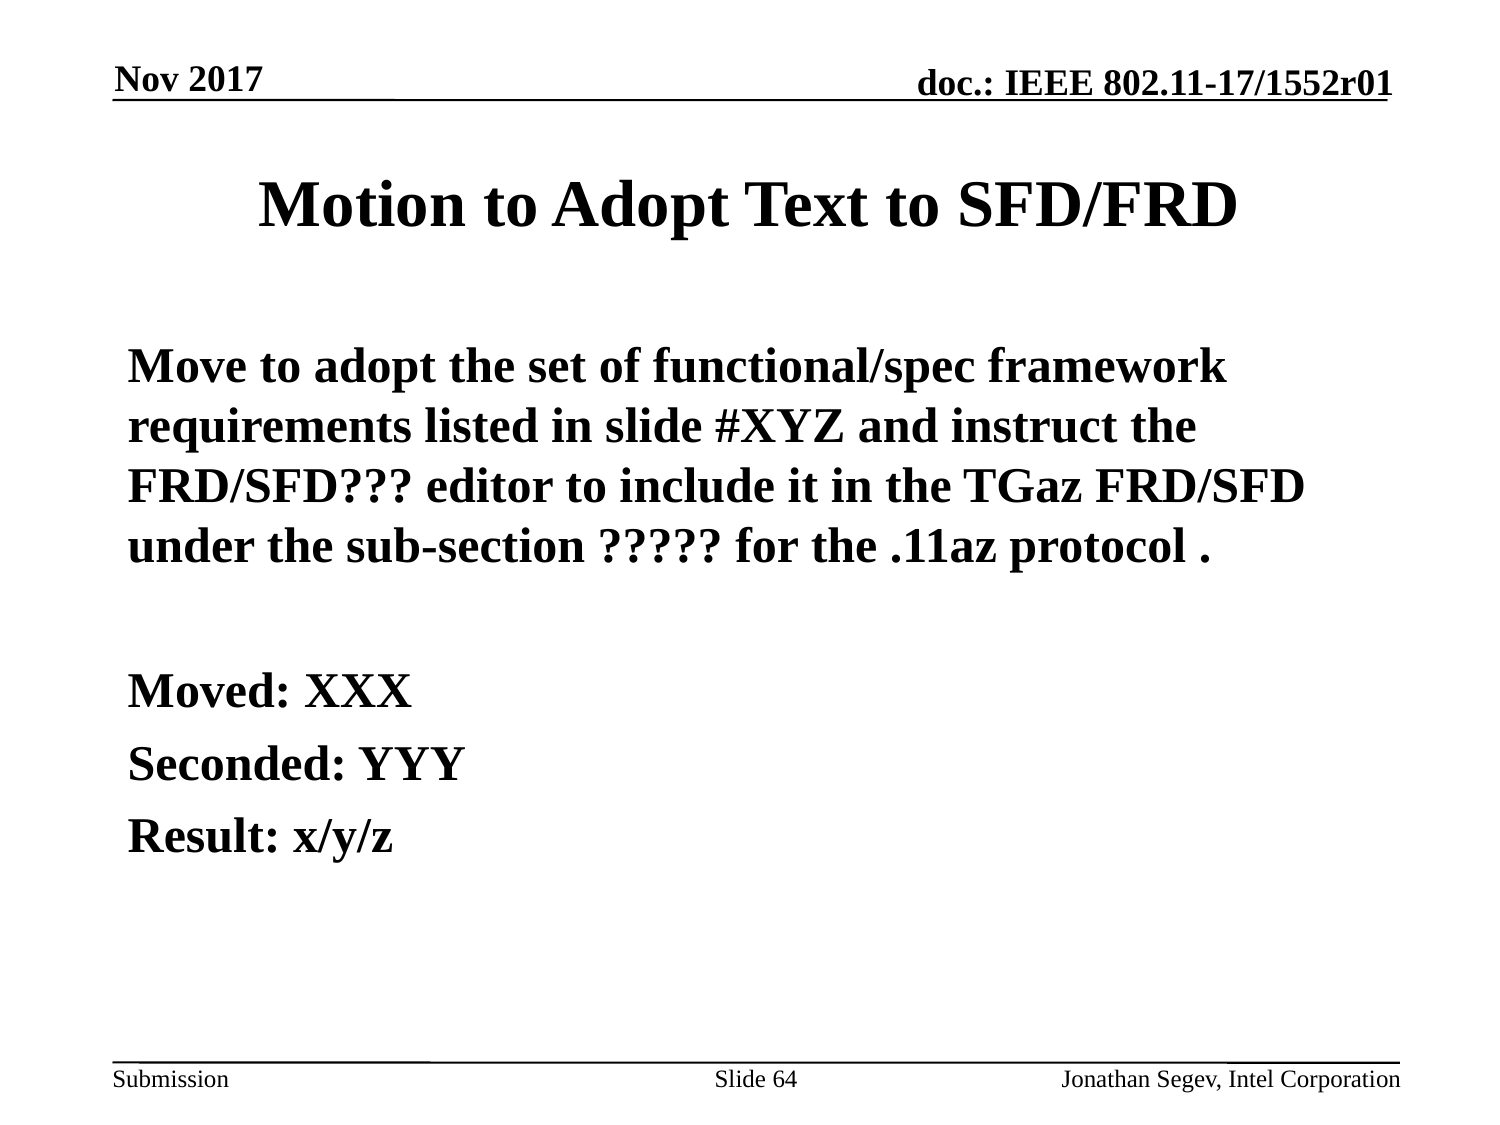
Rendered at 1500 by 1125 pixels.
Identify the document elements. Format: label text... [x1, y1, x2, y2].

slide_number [114, 54, 423, 100]
title Motion to Adopt Text to SFD/FRD [112, 112, 1388, 288]
footer Jonathan Segev, Intel Corporation [878, 1061, 1402, 1093]
list Move to adopt the set of functional/spec framework requirements listed in slide #XYZ and instruct the FRD/SFD??? editor to include it in the TGaz FRD/SFD under the sub-section ????? for the .11az protocol . Moved: XXX Seconded: YYY Result: x/y/z [112, 324, 1388, 1000]
slide_number Slide 64 [712, 1061, 800, 1123]
